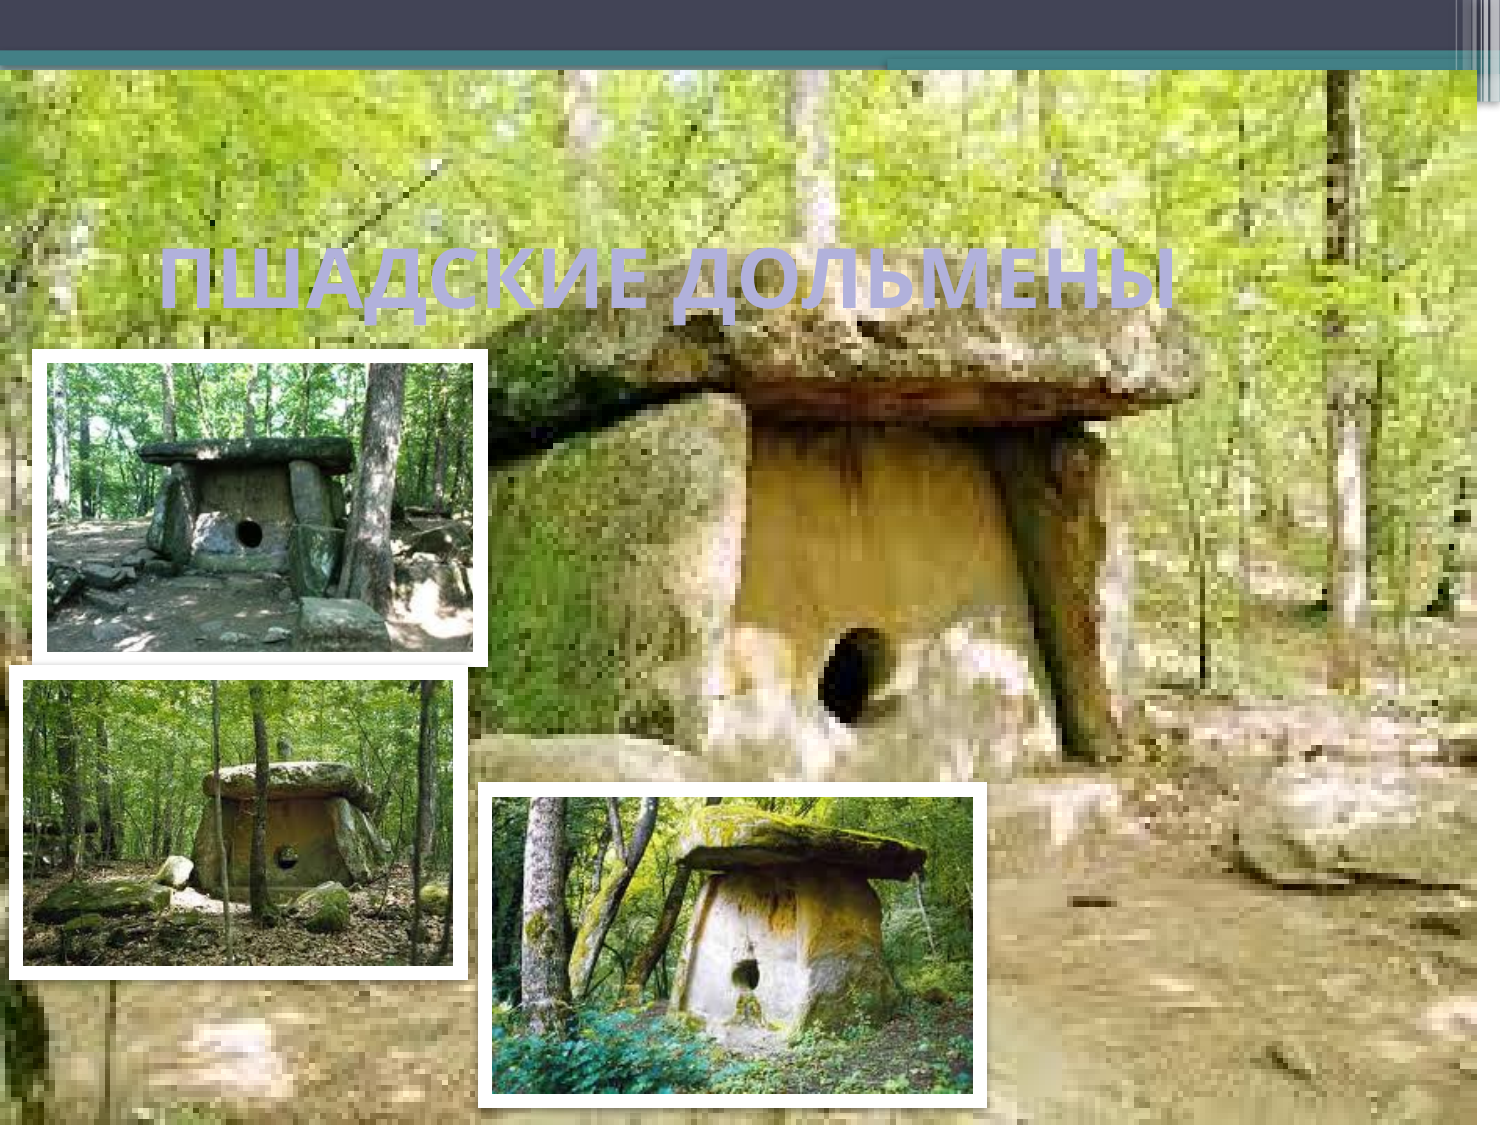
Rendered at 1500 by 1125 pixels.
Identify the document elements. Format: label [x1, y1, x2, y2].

picture [46, 363, 474, 653]
list [0, 70, 1477, 1125]
picture [23, 679, 454, 966]
picture [491, 796, 973, 1094]
